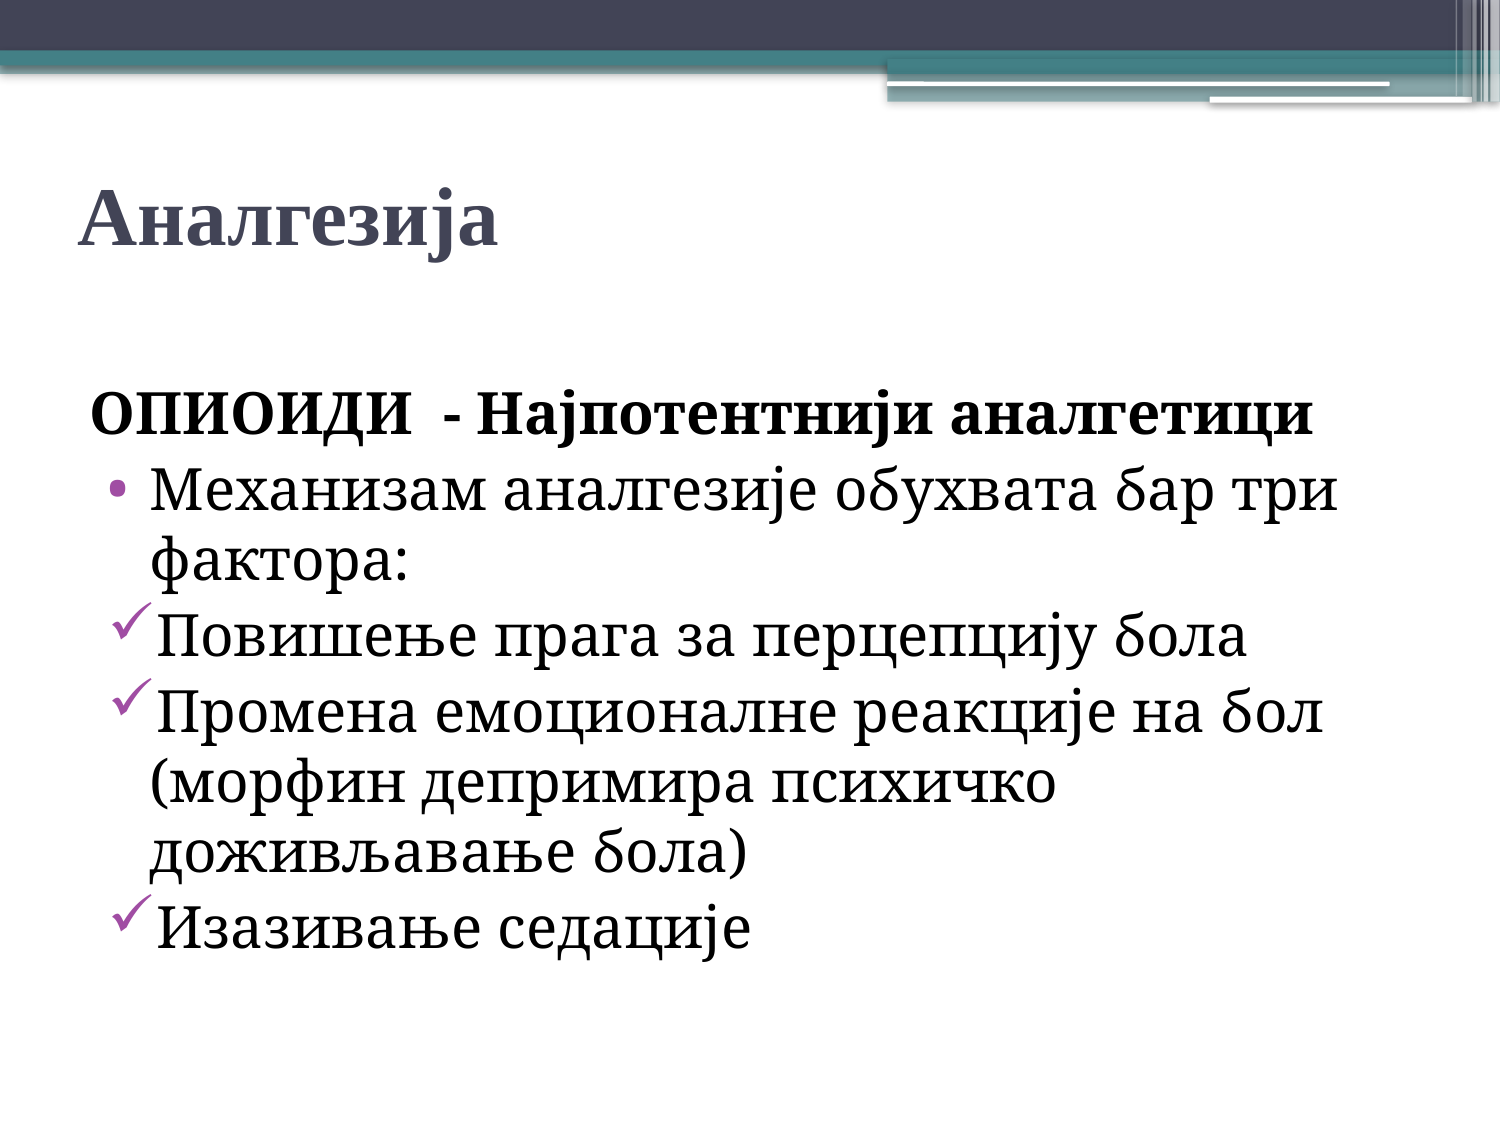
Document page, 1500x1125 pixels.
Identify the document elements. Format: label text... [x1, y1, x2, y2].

title Аналгезија [62, 125, 1413, 300]
list ОПИОИДИ - Најпотентнији аналгетици Механизам аналгезије обухвата бар три фактора: Повишење прага за перцепцију бола Промена емоционалне реакције на бол (морфин депримира психичко доживљавање бола) Изазивање седације [75, 368, 1425, 1079]
